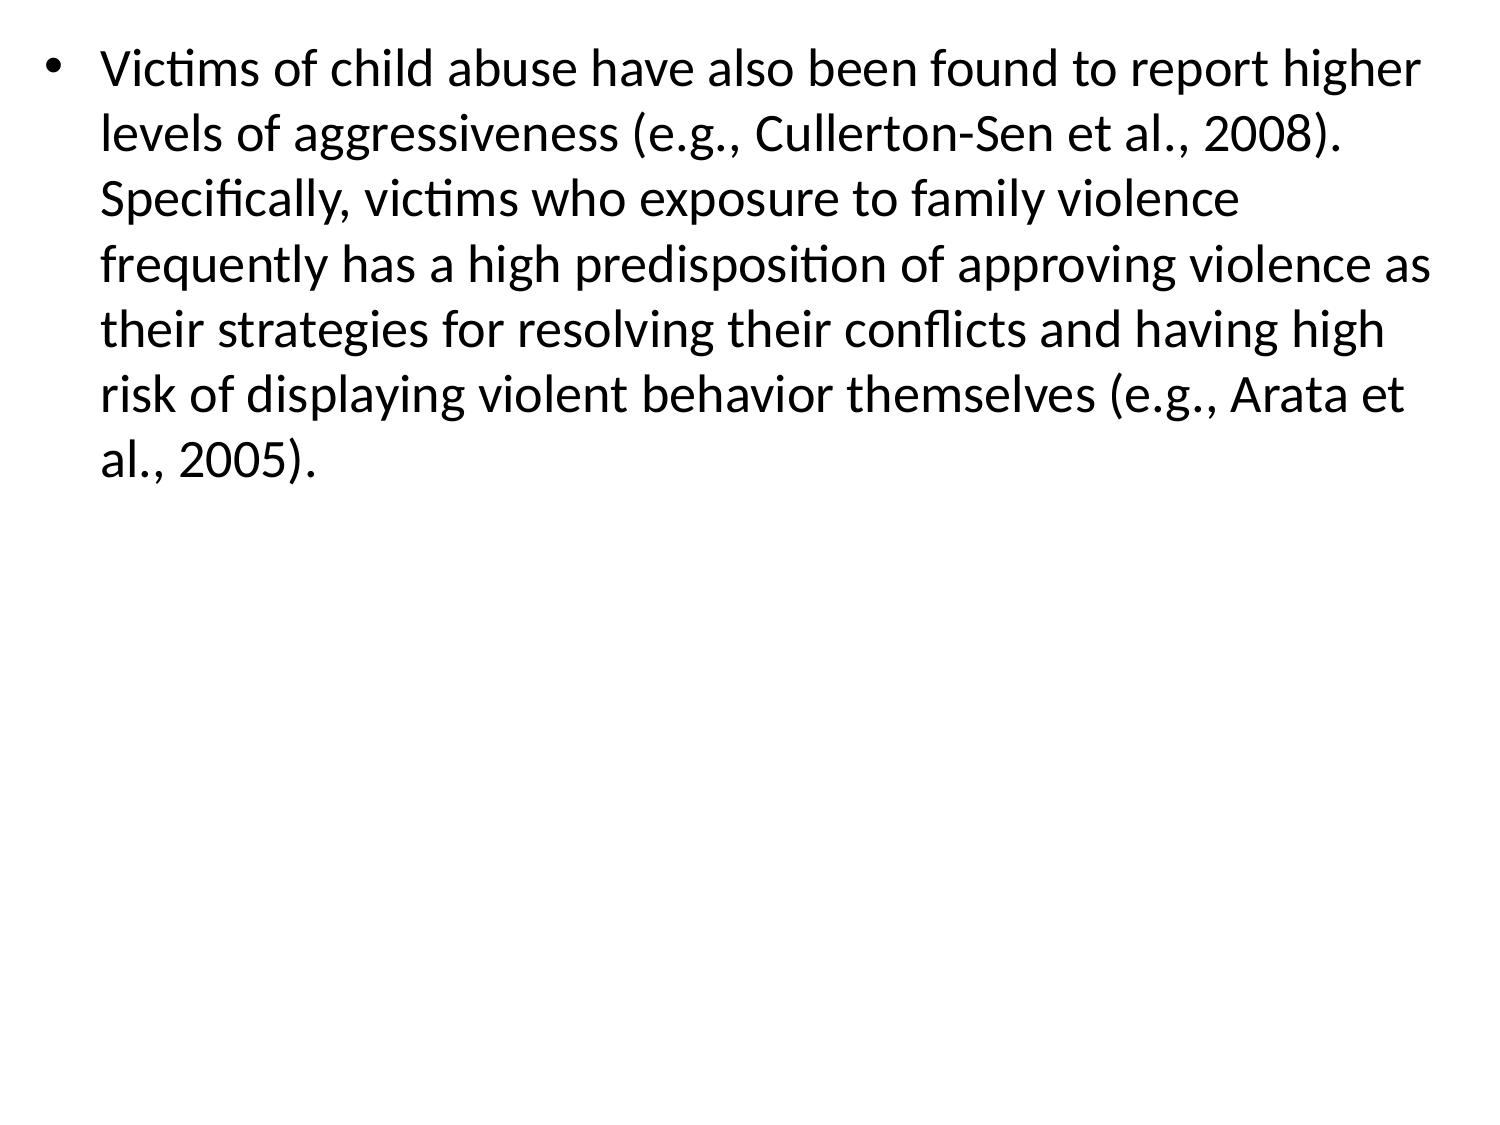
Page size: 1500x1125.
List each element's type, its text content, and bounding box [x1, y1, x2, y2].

list Victims of child abuse have also been found to report higher levels of aggressiveness (e.g., Cullerton-Sen et al., 2008). Specifically, victims who exposure to family violence frequently has a high predisposition of approving violence as their strategies for resolving their conflicts and having high risk of displaying violent behavior themselves (e.g., Arata et al., 2005). [29, 24, 1463, 1084]
